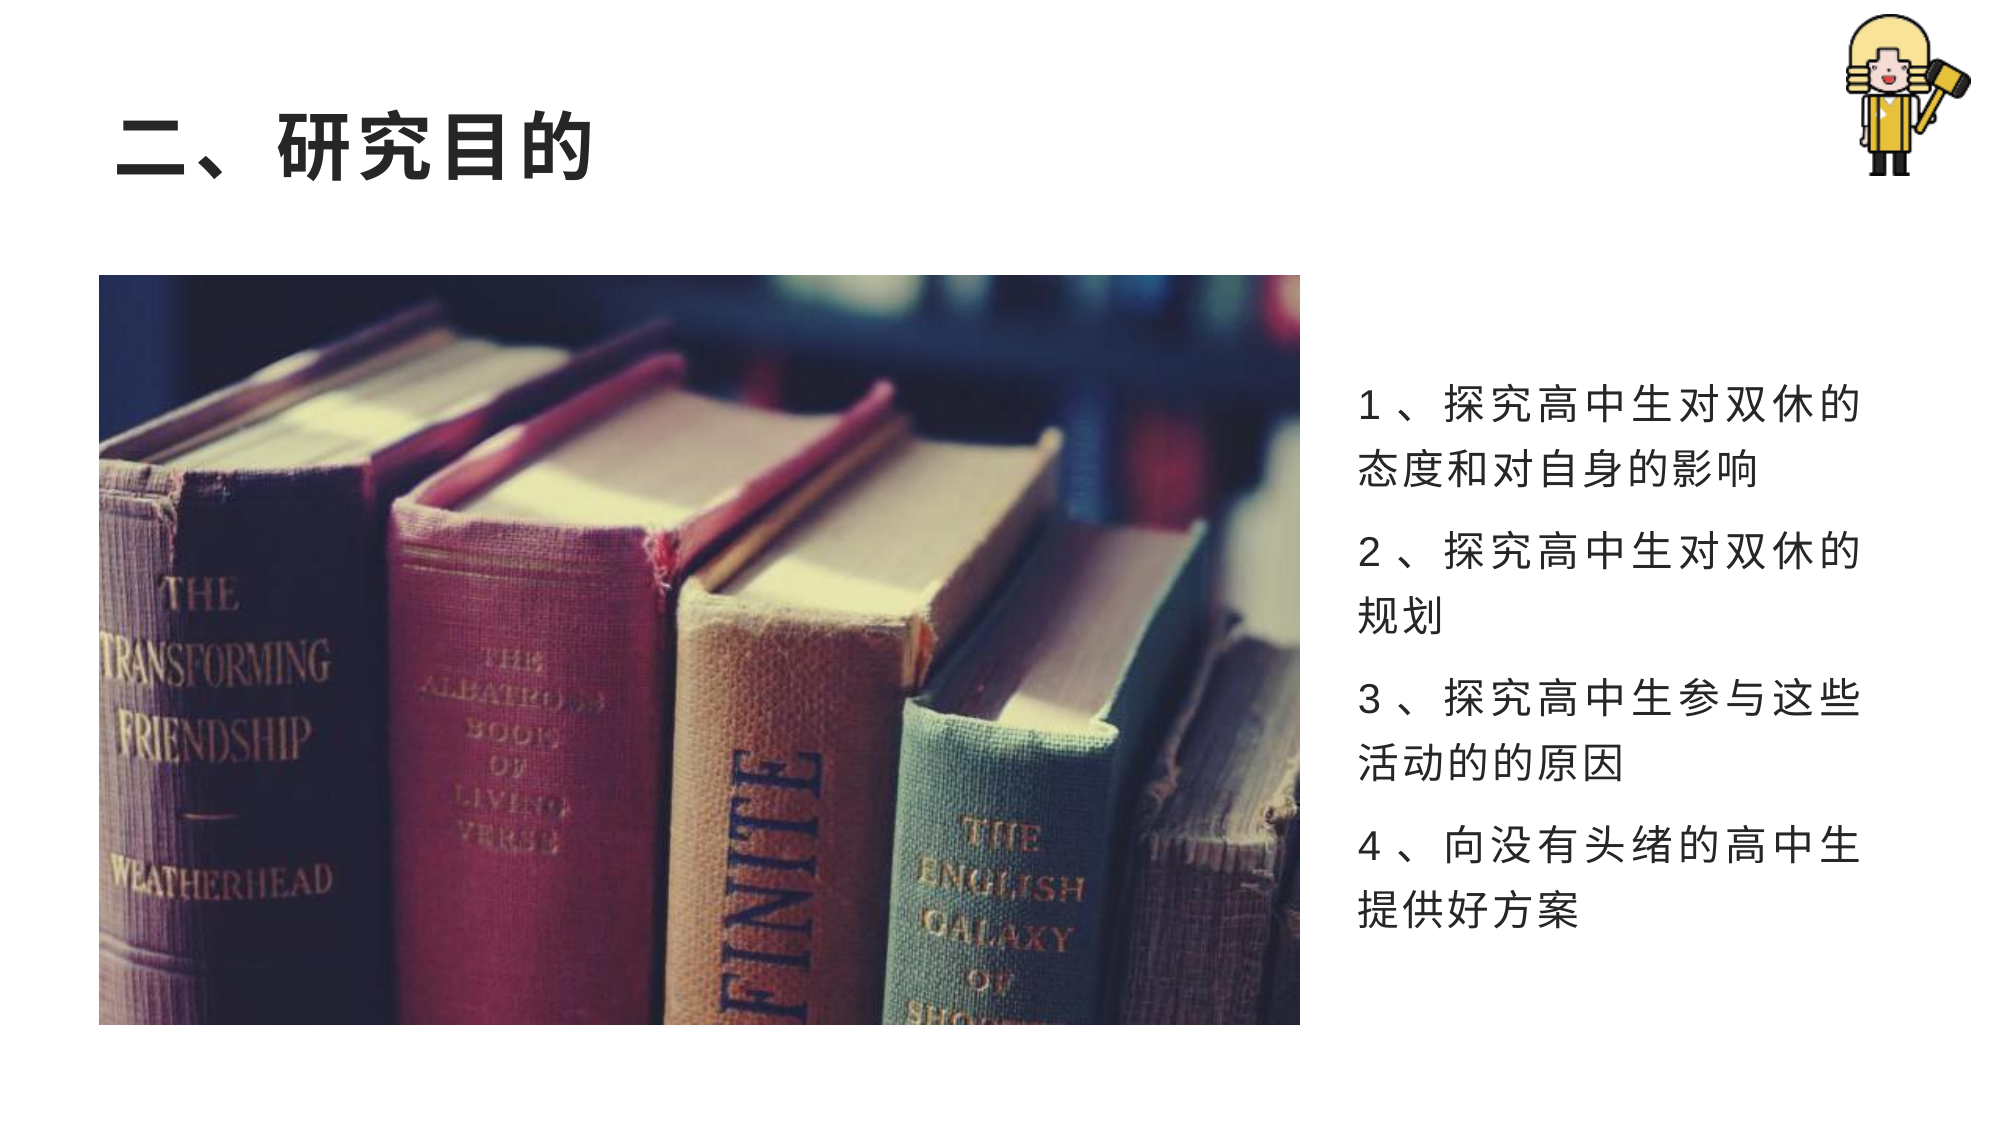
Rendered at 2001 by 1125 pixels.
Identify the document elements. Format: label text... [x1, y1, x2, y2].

text_box 1、探究高中生对双休的态度和对自身的影响 2、探究高中生对双休的规划 3、探究高中生参与这些活动的的原因 4、向没有头绪的高中生提供好方案 [1343, 272, 1880, 1025]
picture [99, 275, 1300, 1025]
picture [1846, 14, 1971, 176]
text_box 二、研究目的 [99, 87, 1900, 202]
